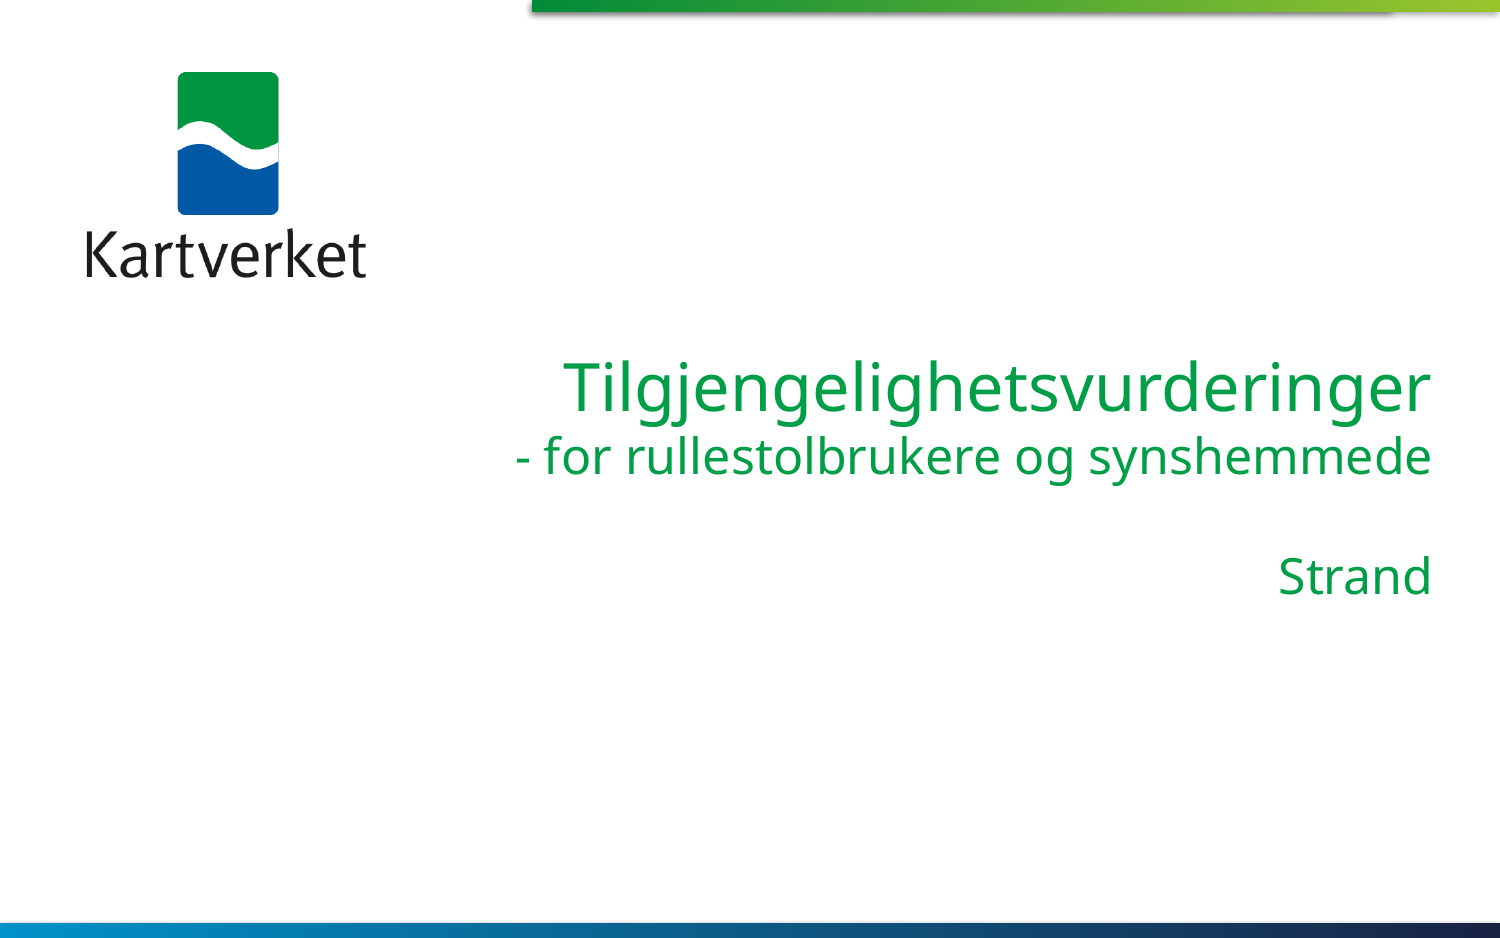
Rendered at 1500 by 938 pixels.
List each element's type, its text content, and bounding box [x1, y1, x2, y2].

text_box Tilgjengelighetsvurderinger - for rullestolbrukere og synshemmede Strand [66, 337, 1449, 613]
